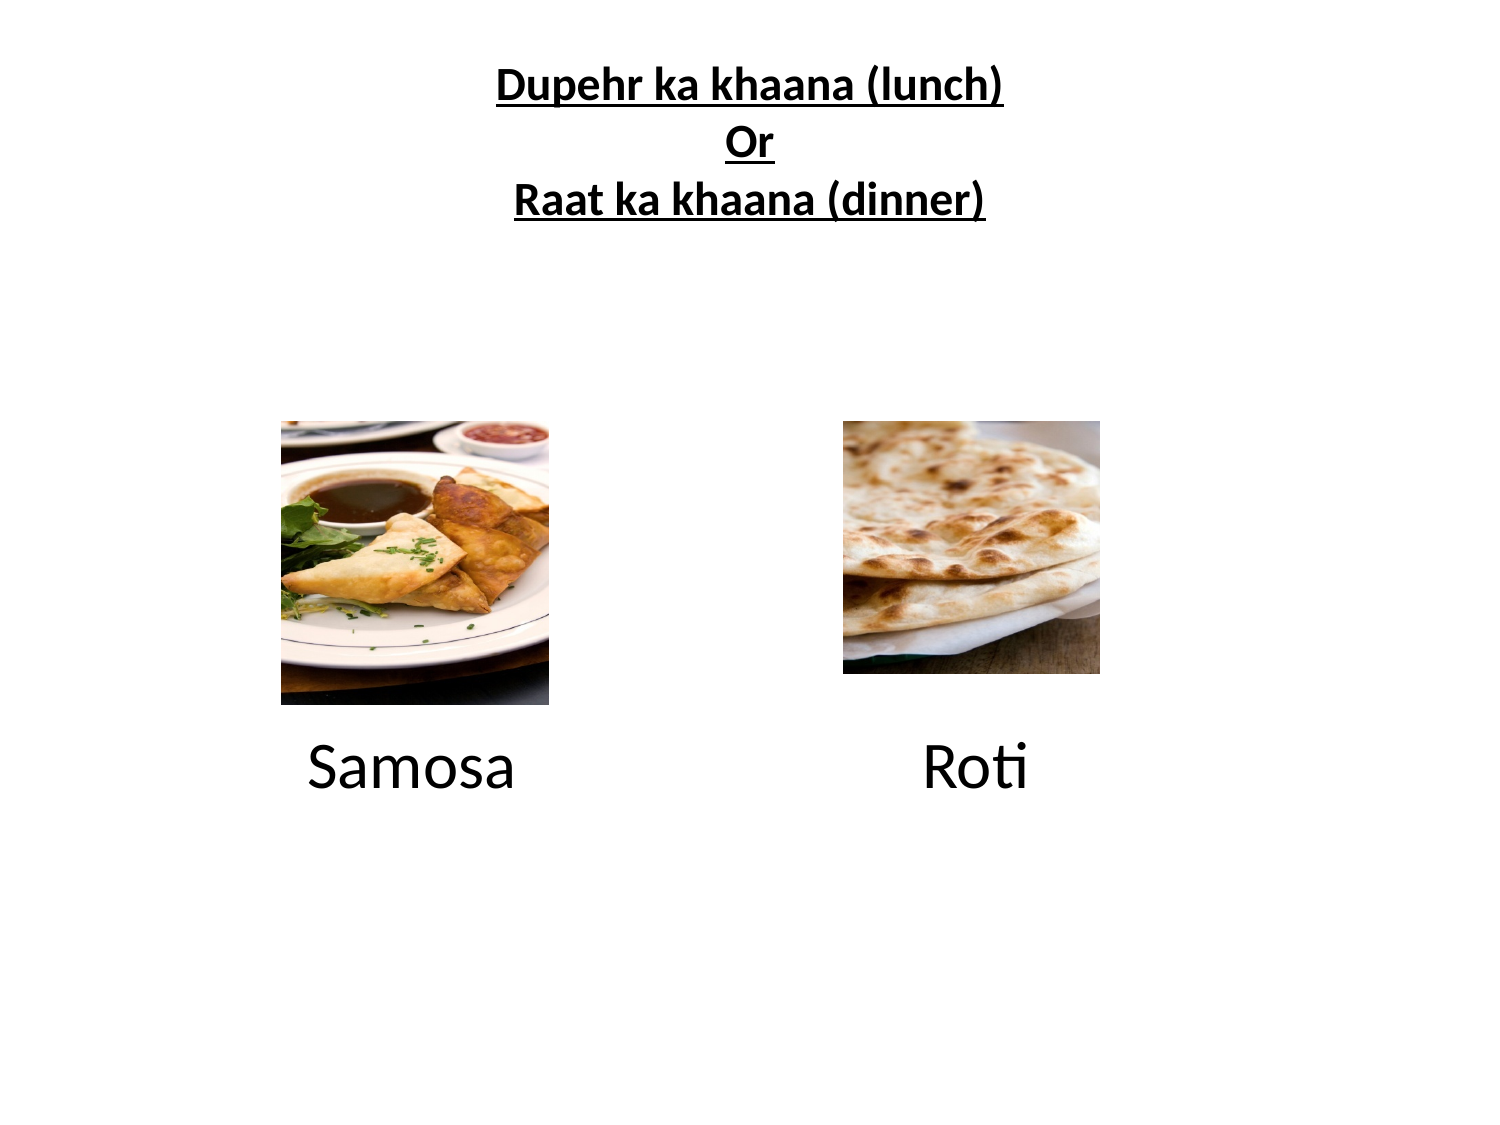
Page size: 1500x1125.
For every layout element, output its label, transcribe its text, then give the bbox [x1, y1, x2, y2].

text_box Samosa Roti [82, 634, 1382, 970]
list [280, 421, 549, 706]
picture [843, 421, 1101, 674]
title Dupehr ka khaana (lunch) Or Raat ka khaana (dinner) [75, 45, 1425, 233]
